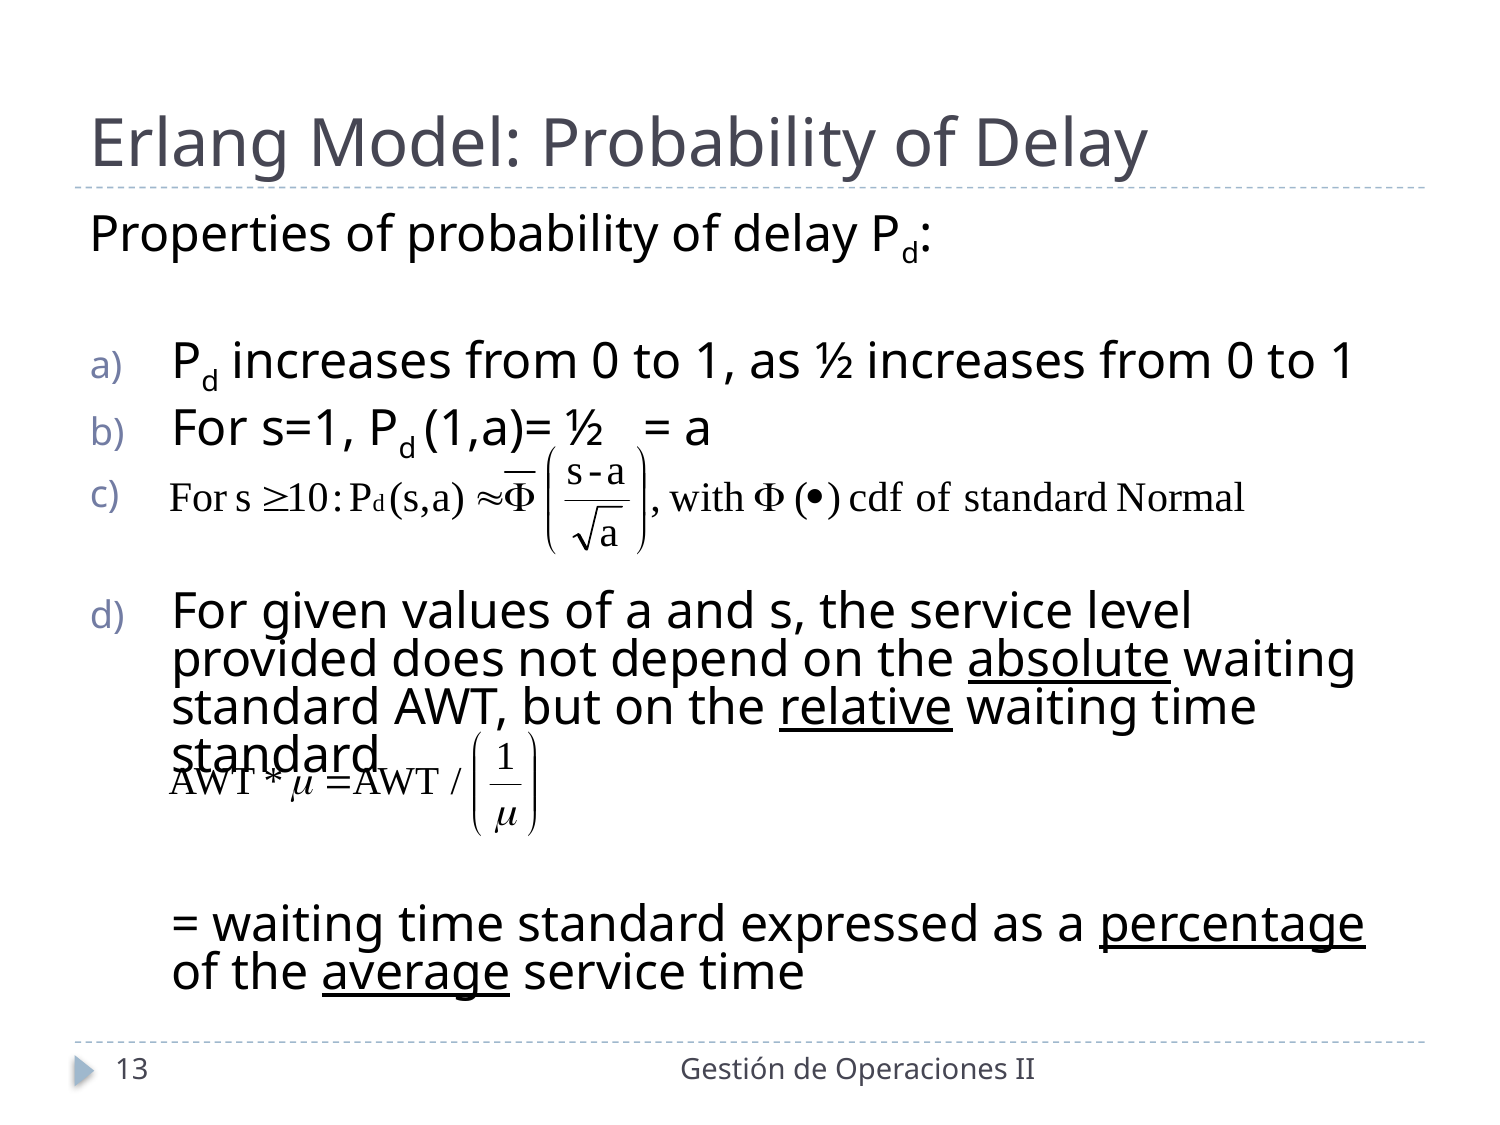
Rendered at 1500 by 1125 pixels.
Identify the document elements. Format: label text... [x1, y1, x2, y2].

title Erlang Model: Probability of Delay [75, 24, 1425, 188]
list Properties of probability of delay Pd: Pd increases from 0 to 1, as ½ increases from 0 to 1 For s=1, Pd (1,a)= ½ = a For given values of a and s, the service level provided does not depend on the absolute waiting standard AWT, but on the relative waiting time standard = waiting time standard expressed as a percentage of the average service time [75, 200, 1425, 1010]
footer Gestión de Operaciones II [475, 1042, 1051, 1103]
slide_number 13 [100, 1042, 426, 1103]
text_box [162, 724, 549, 844]
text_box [162, 437, 1249, 564]
